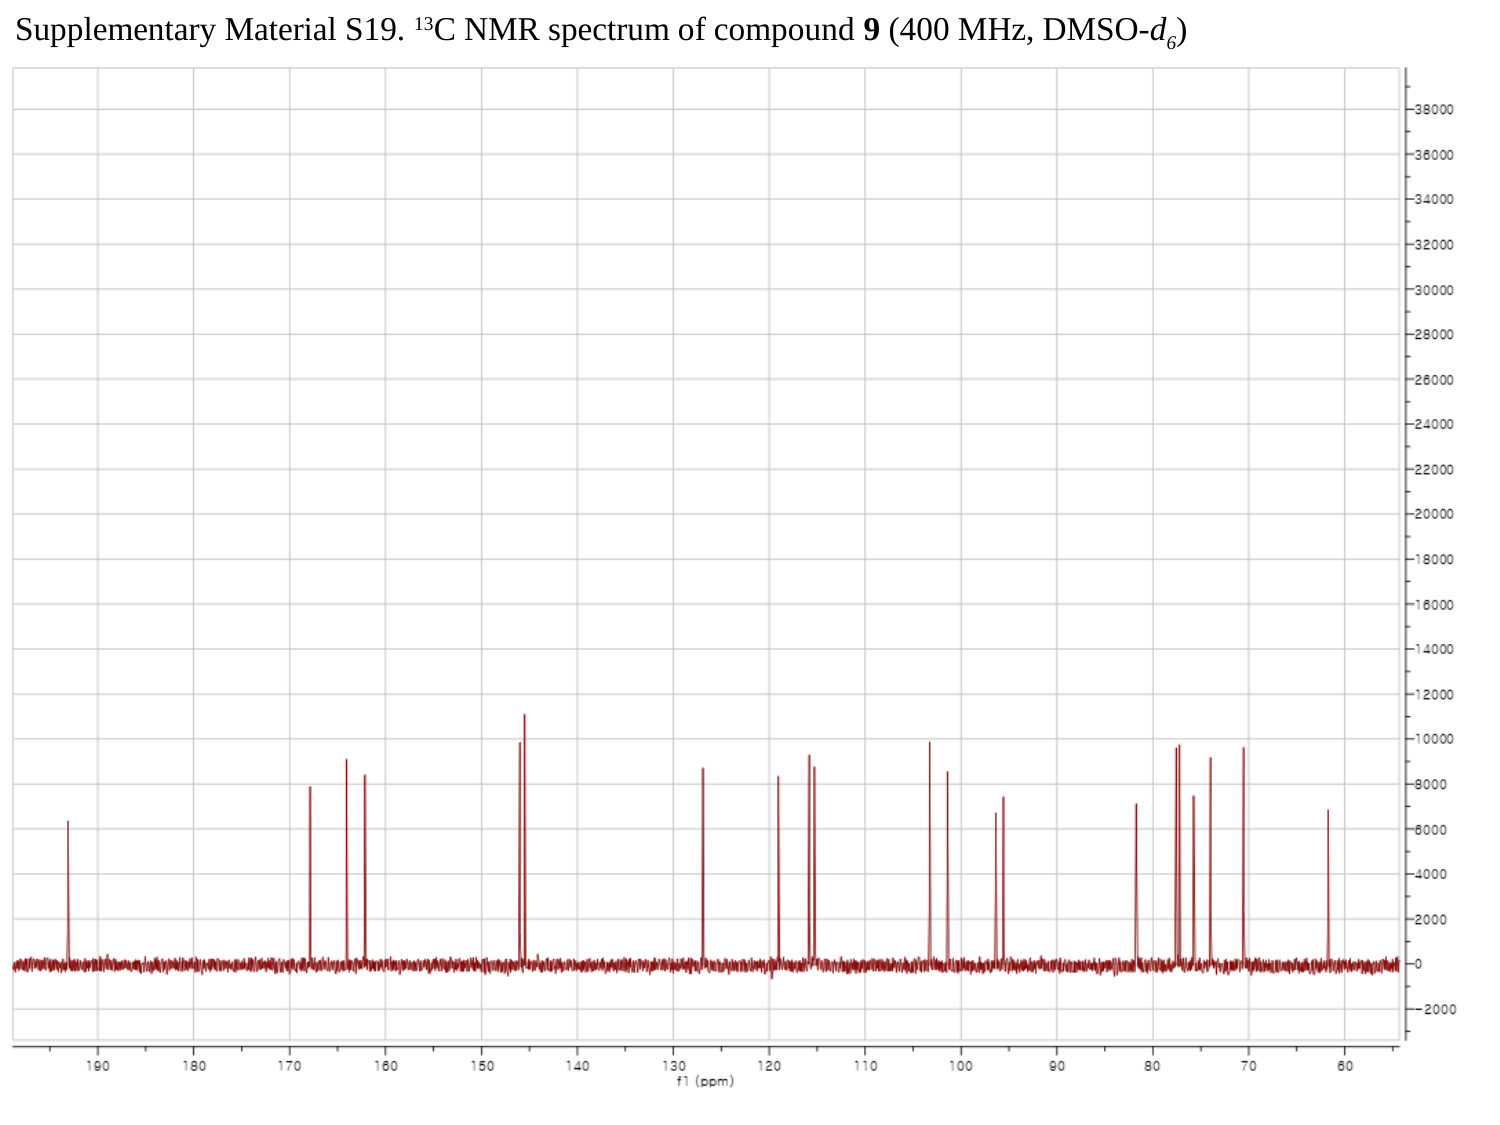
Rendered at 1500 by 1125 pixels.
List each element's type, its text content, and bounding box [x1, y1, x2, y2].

picture [0, 55, 1500, 1104]
text_box Supplementary Material S19. 13C NMR spectrum of compound 9 (400 MHz, DMSO-d6) [0, 0, 1500, 54]
